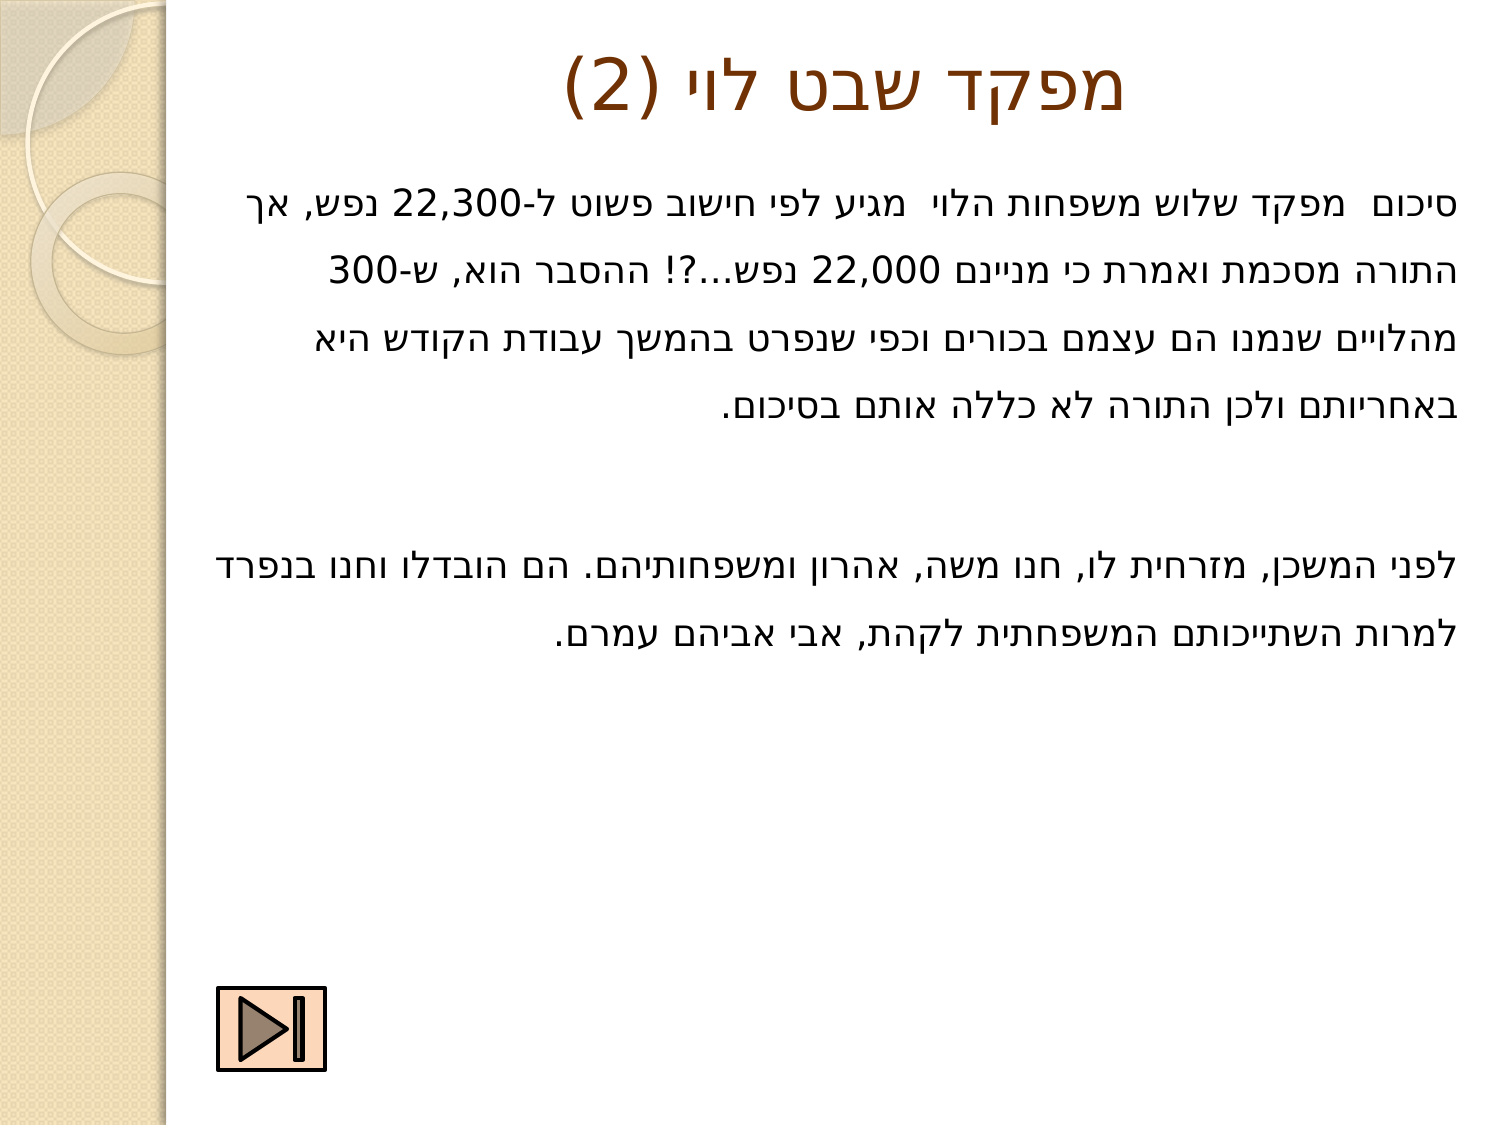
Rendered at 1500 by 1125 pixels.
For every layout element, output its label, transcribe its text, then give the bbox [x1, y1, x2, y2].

text_box [216, 986, 327, 1072]
list סיכום מפקד שלוש משפחות הלוי מגיע לפי חישוב פשוט ל-22,300 נפש, אך התורה מסכמת ואמרת כי מניינם 22,000 נפש...?! ההסבר הוא, ש-300 מהלויים שנמנו הם עצמם בכורים וכפי שנפרט בהמשך עבודת הקודש היא באחריותם ולכן התורה לא כללה אותם בסיכום. לפני המשכן, מזרחית לו, חנו משה, אהרון ומשפחותיהם. הם הובדלו וחנו בנפרד למרות השתייכותם המשפחתית לקהת, אבי אביהם עמרם. [183, 149, 1474, 892]
title מפקד שבט לוי (2) [230, 30, 1461, 149]
